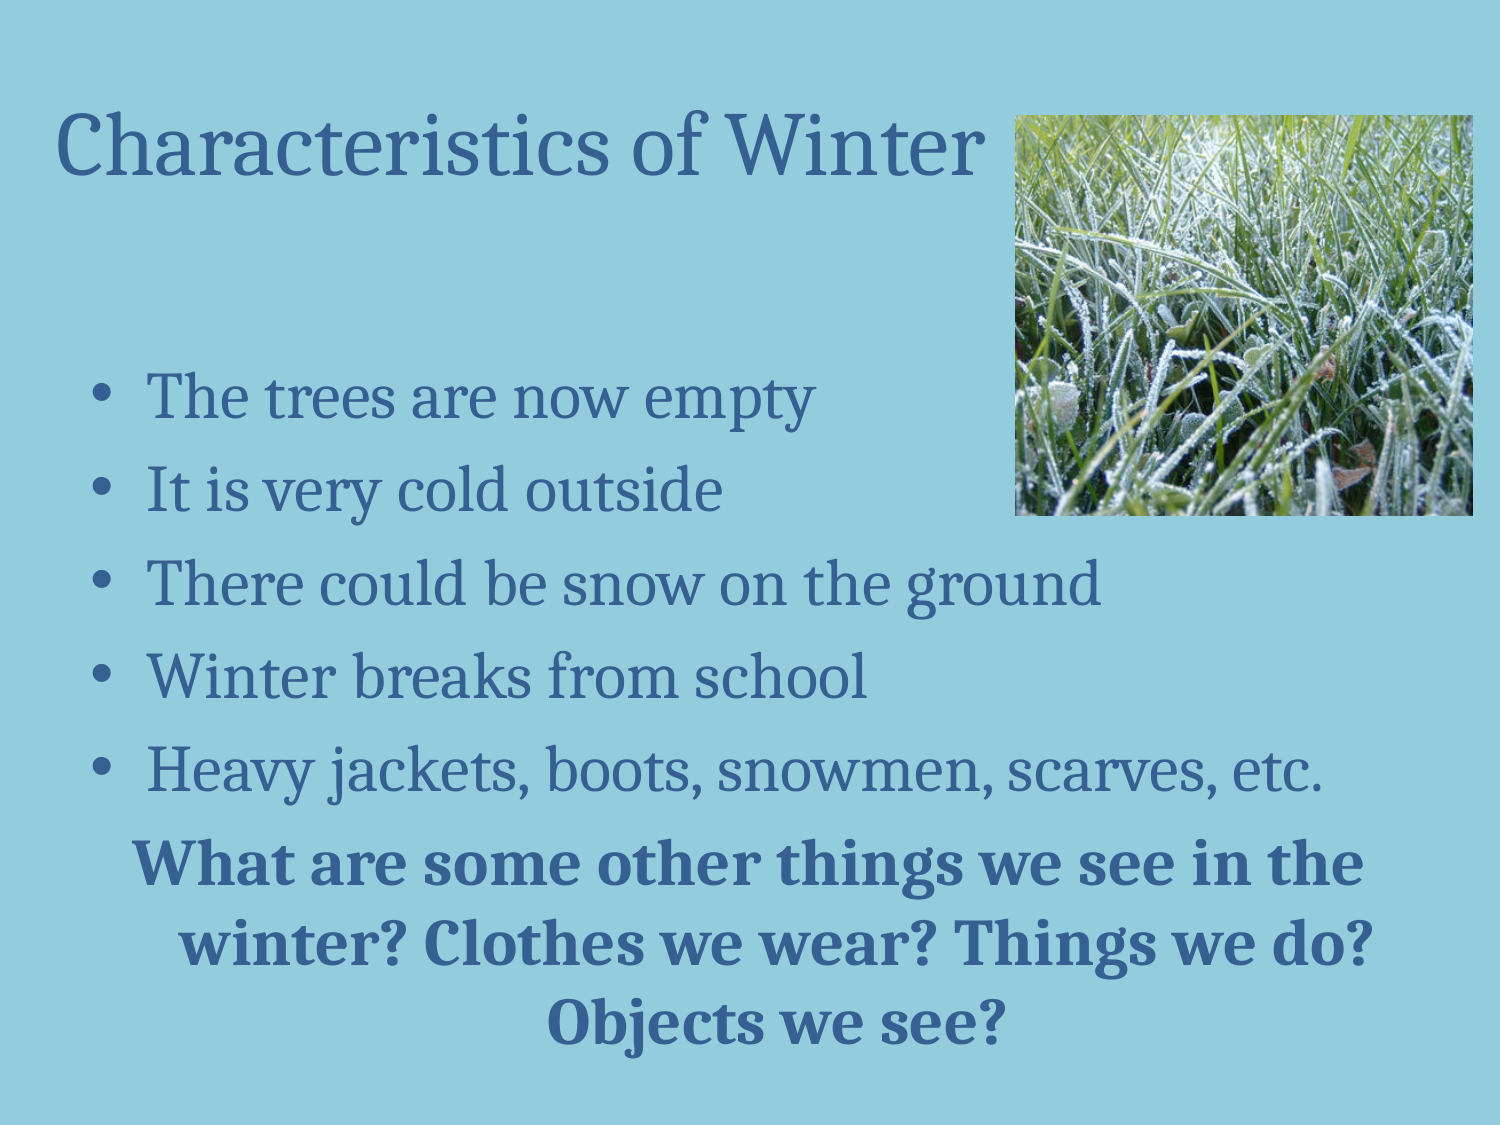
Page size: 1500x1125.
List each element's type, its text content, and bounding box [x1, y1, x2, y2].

picture [1015, 115, 1473, 516]
title Characteristics of Winter [0, 45, 1044, 233]
list The trees are now empty It is very cold outside There could be snow on the ground Winter breaks from school Heavy jackets, boots, snowmen, scarves, etc. What are some other things we see in the winter? Clothes we wear? Things we do? Objects we see? [75, 344, 1425, 1087]
